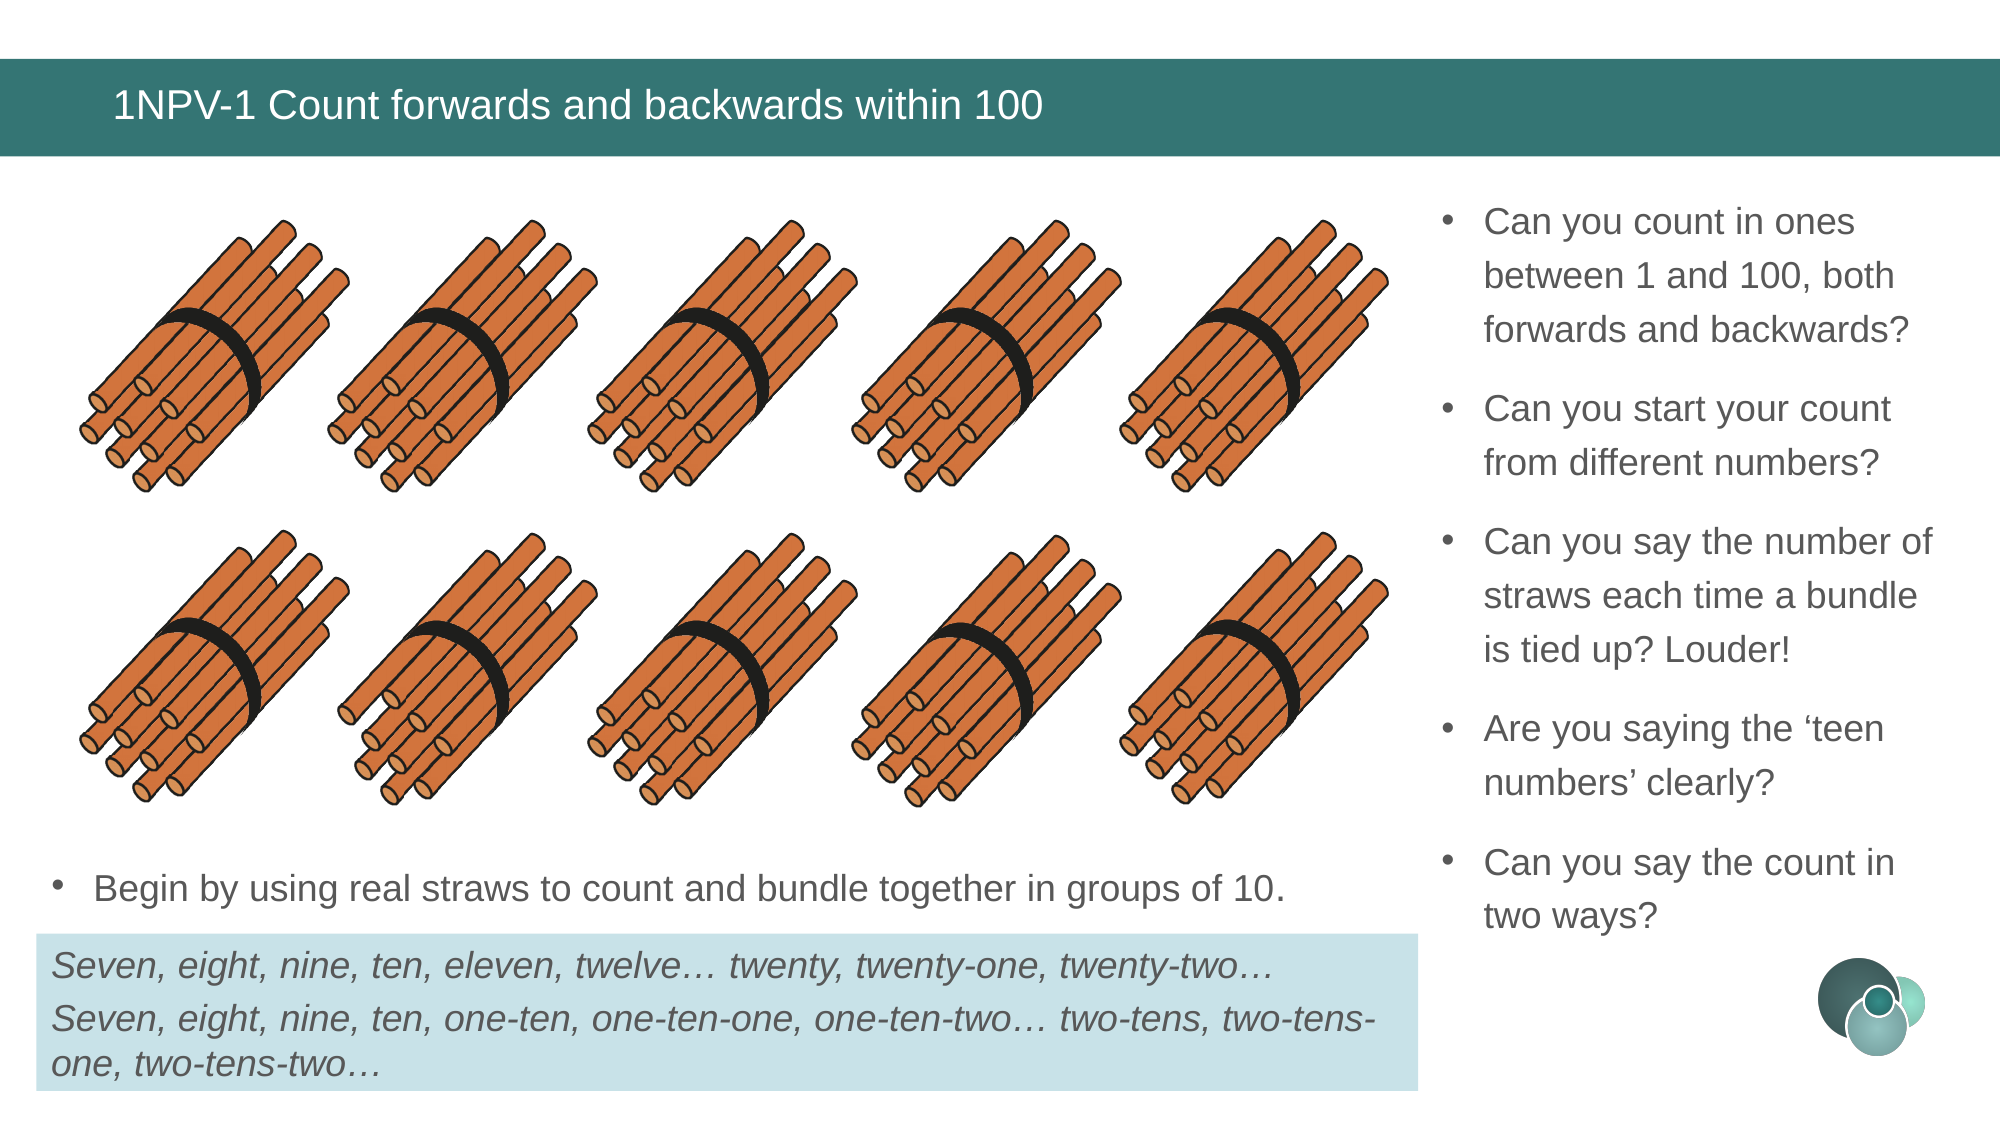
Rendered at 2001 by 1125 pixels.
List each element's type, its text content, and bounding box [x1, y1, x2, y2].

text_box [184, 267, 326, 446]
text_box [876, 731, 902, 786]
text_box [1197, 242, 1363, 307]
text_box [666, 242, 831, 307]
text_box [620, 729, 646, 754]
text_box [335, 236, 400, 416]
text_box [406, 242, 572, 307]
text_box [1171, 219, 1337, 399]
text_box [904, 219, 1069, 399]
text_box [378, 441, 544, 495]
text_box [360, 416, 386, 441]
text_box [1197, 554, 1363, 619]
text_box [646, 416, 672, 465]
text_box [1151, 728, 1177, 753]
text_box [406, 555, 572, 620]
picture [400, 620, 510, 739]
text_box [352, 416, 378, 471]
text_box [432, 579, 595, 759]
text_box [1127, 236, 1191, 416]
picture [1191, 307, 1301, 426]
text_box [956, 582, 1122, 762]
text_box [87, 546, 152, 726]
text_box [104, 726, 130, 780]
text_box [692, 579, 857, 759]
picture [659, 620, 770, 739]
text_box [692, 267, 850, 446]
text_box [78, 267, 104, 447]
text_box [1170, 441, 1335, 495]
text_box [432, 267, 586, 446]
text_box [1151, 416, 1177, 441]
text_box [646, 729, 672, 778]
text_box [910, 416, 936, 465]
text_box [132, 219, 297, 399]
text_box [112, 416, 138, 441]
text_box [1144, 728, 1170, 782]
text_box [386, 416, 412, 465]
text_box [936, 426, 1102, 489]
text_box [904, 534, 1069, 714]
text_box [672, 426, 838, 489]
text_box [380, 532, 545, 712]
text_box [335, 549, 400, 729]
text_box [1118, 579, 1144, 759]
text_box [1170, 753, 1335, 807]
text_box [930, 558, 1095, 622]
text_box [1204, 426, 1369, 489]
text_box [638, 754, 804, 808]
picture [1818, 958, 1925, 1056]
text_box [586, 267, 612, 447]
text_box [586, 580, 612, 760]
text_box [859, 236, 924, 416]
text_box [158, 242, 323, 307]
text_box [360, 729, 386, 754]
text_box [620, 416, 646, 441]
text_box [138, 416, 164, 465]
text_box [930, 242, 1095, 307]
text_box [1224, 578, 1389, 758]
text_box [876, 416, 902, 471]
picture [400, 307, 510, 426]
picture [152, 617, 262, 736]
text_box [112, 726, 138, 751]
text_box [87, 236, 152, 416]
title 1NPV-1 Count forwards and backwards within 100 [97, 76, 1945, 147]
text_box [1118, 267, 1144, 447]
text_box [380, 219, 545, 399]
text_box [1204, 738, 1369, 801]
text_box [595, 236, 659, 416]
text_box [78, 577, 104, 757]
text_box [104, 416, 130, 471]
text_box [158, 552, 323, 617]
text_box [412, 426, 578, 489]
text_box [884, 731, 910, 757]
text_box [859, 551, 924, 731]
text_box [1224, 267, 1389, 446]
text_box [1127, 548, 1191, 728]
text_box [184, 576, 350, 756]
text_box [936, 741, 1102, 804]
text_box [130, 441, 296, 495]
picture [659, 307, 770, 426]
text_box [326, 267, 352, 447]
text_box x [102, 815, 1419, 931]
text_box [666, 555, 831, 620]
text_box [850, 583, 876, 763]
picture [152, 307, 262, 426]
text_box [164, 426, 330, 489]
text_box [612, 416, 638, 471]
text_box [138, 726, 164, 774]
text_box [902, 441, 1068, 495]
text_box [164, 736, 330, 799]
picture [924, 307, 1034, 426]
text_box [1177, 728, 1204, 776]
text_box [1144, 416, 1170, 471]
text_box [638, 441, 804, 495]
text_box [884, 416, 910, 441]
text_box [378, 754, 544, 808]
picture [924, 622, 1034, 741]
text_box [910, 731, 936, 780]
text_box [132, 529, 297, 709]
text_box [595, 549, 659, 729]
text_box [902, 757, 1068, 810]
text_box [956, 267, 1118, 446]
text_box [850, 267, 876, 447]
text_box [412, 739, 578, 802]
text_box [612, 729, 638, 784]
text_box Begin by using real straws to count and bundle together in groups of 10. [36, 842, 1337, 914]
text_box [352, 729, 378, 783]
text_box Seven, eight, nine, ten, eleven, twelve… twenty, twenty-one, twenty-two… Seven, eight, nine, ten, one-ten, one-ten-one, one-ten-two… two-tens, two-tens-one, two-tens-two… [36, 933, 1419, 1091]
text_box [386, 729, 412, 777]
text_box Can you count in ones between 1 and 100, both forwards and backwards? Can you start your count from different numbers? Can you say the number of straws each time a bundle is tied up? Louder! Are you saying the ‘teen numbers’ clearly? Can you say the count in two ways? [1426, 181, 1964, 934]
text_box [1171, 531, 1337, 711]
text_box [640, 219, 805, 399]
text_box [1177, 416, 1204, 465]
picture [1191, 619, 1301, 738]
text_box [130, 751, 296, 805]
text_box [672, 739, 838, 802]
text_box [640, 532, 805, 712]
